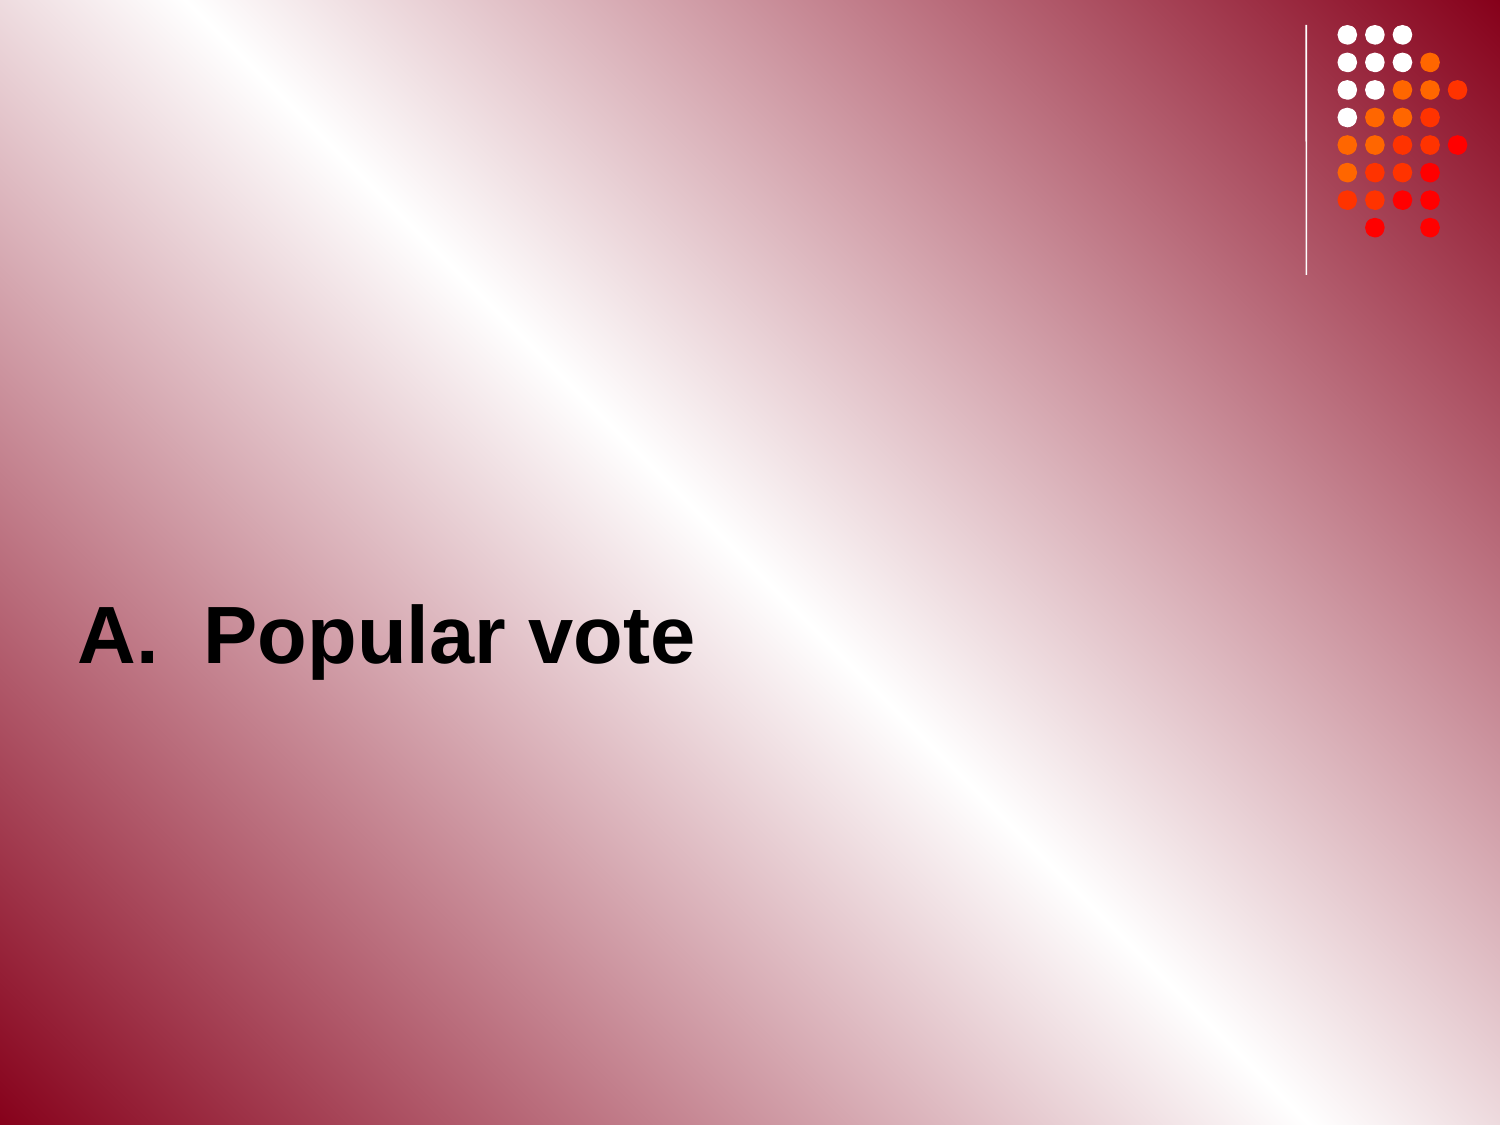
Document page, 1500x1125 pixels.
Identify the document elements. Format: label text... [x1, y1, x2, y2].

title A. Popular vote [62, 474, 1300, 688]
